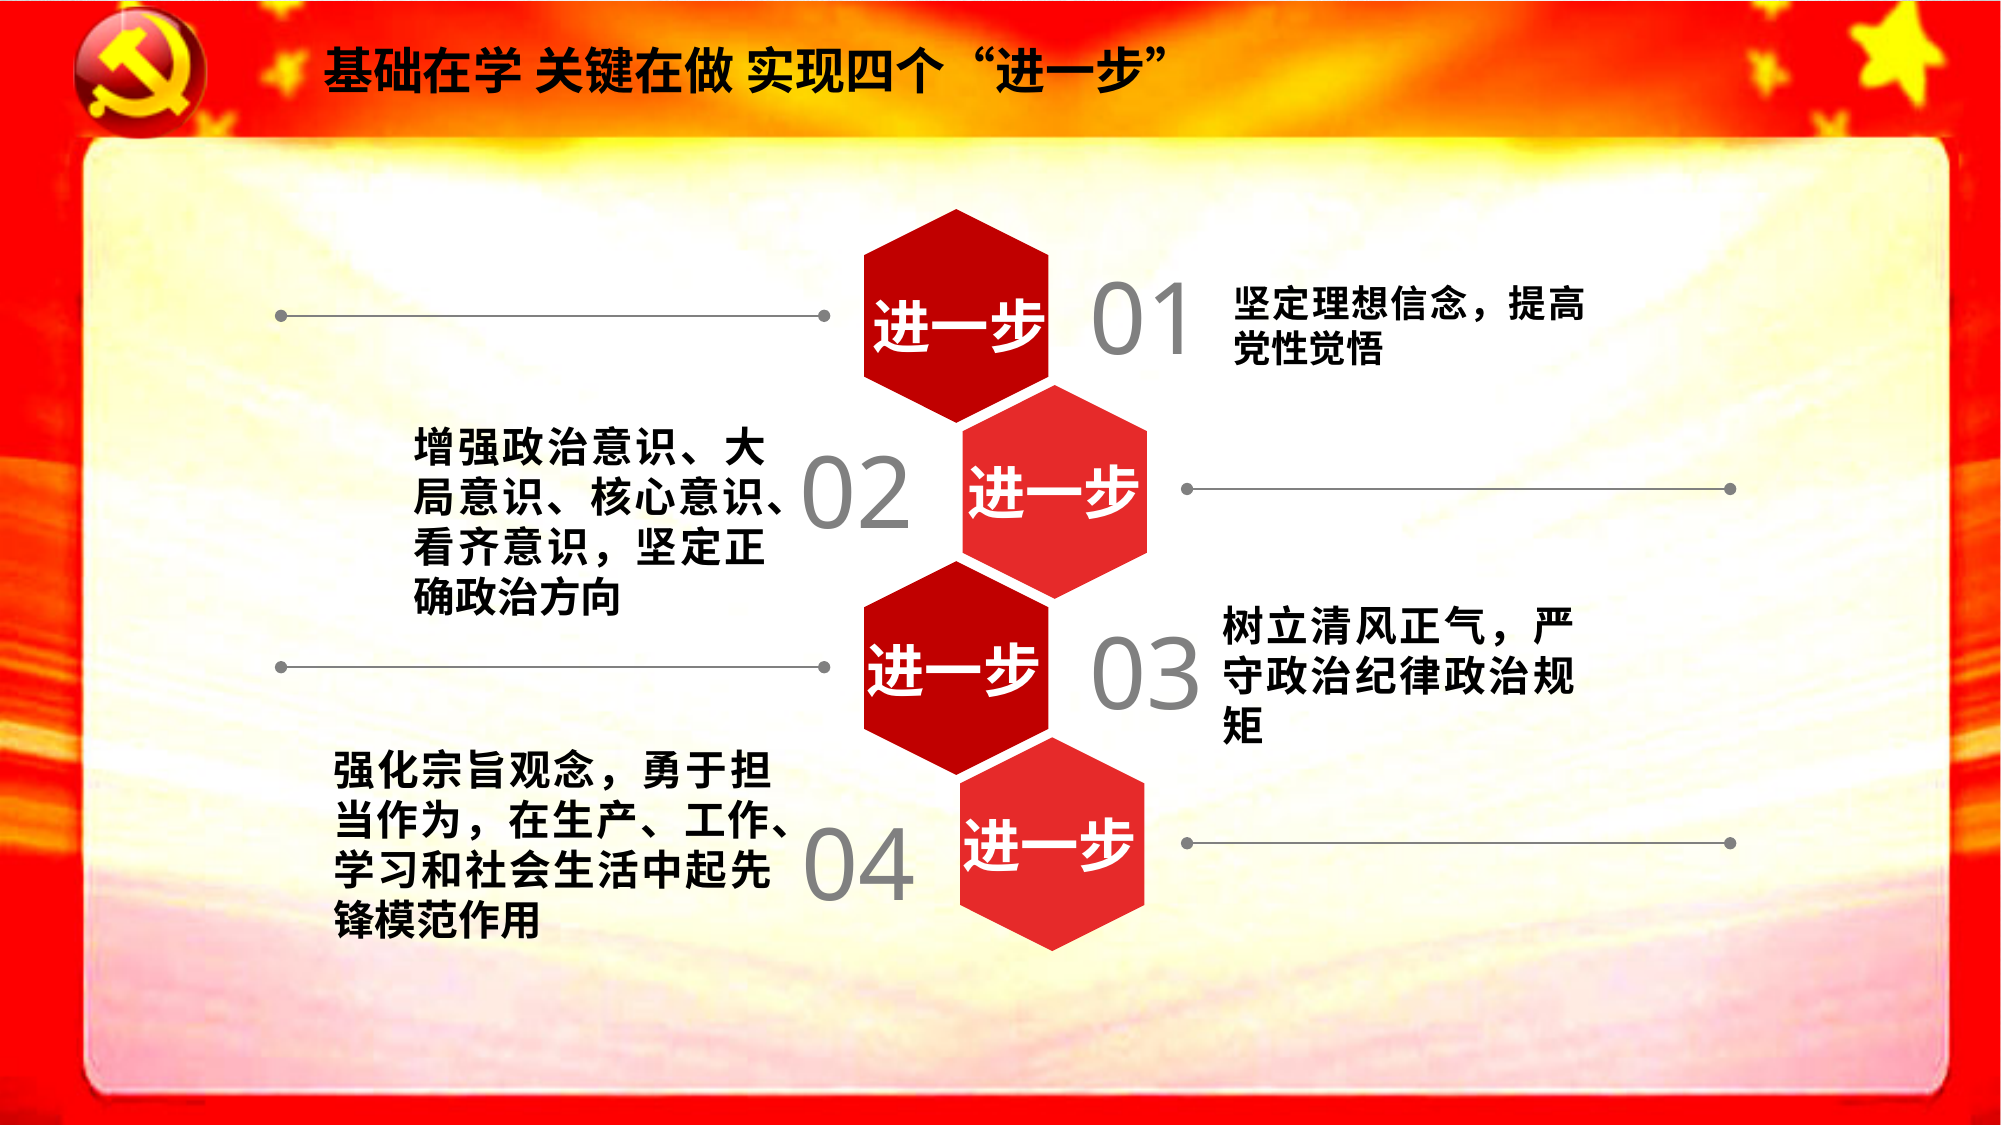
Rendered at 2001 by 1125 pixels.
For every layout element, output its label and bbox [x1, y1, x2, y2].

picture [0, 0, 2001, 1125]
text_box [318, 735, 934, 954]
text_box [1071, 592, 1590, 760]
text_box [1071, 247, 1602, 384]
text_box [399, 413, 932, 631]
